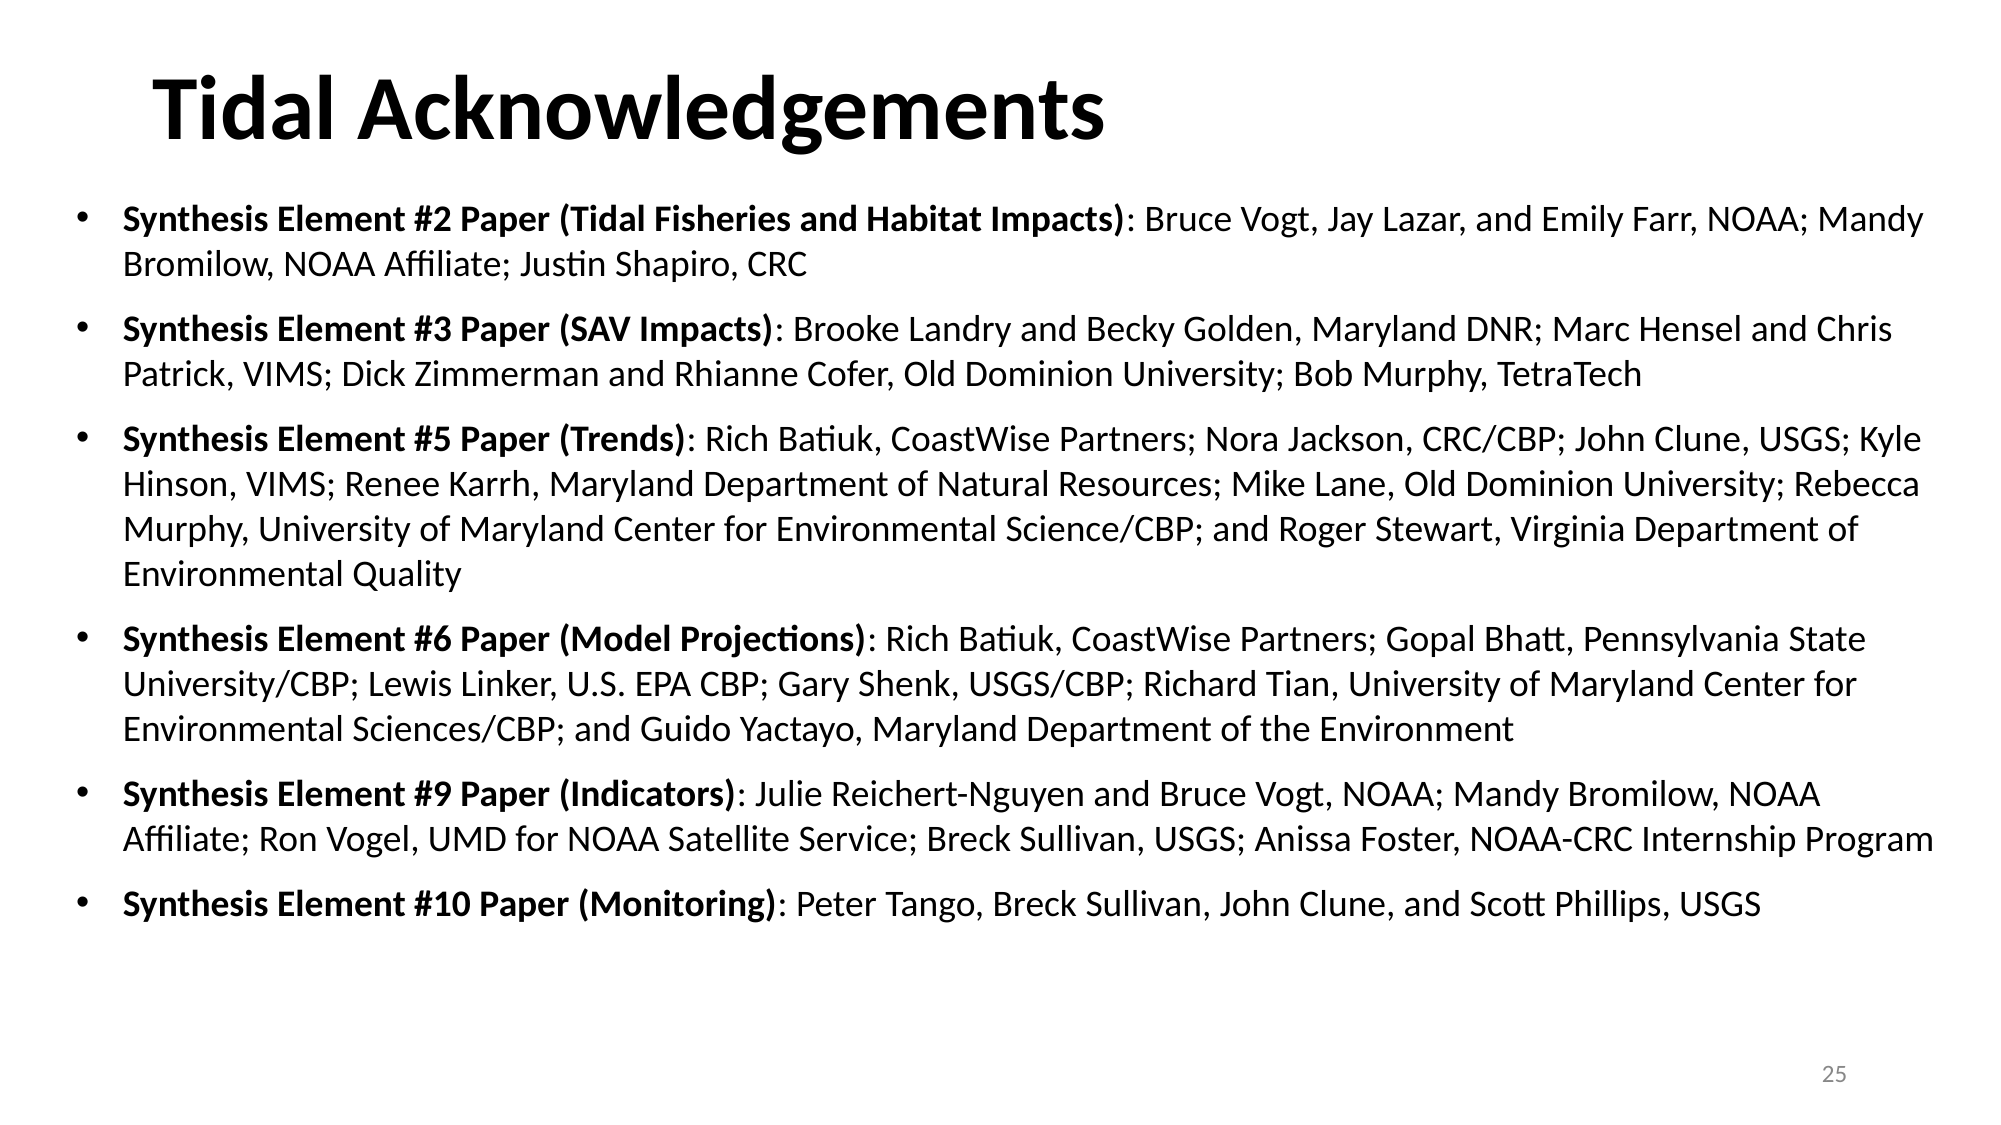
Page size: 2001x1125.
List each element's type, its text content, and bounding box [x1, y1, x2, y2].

title Tidal Acknowledgements [137, 1, 1863, 186]
text_box Synthesis Element #2 Paper (Tidal Fisheries and Habitat Impacts): Bruce Vogt, Jay Lazar, and Emily Farr, NOAA; Mandy Bromilow, NOAA Affiliate; Justin Shapiro, CRC Synthesis Element #3 Paper (SAV Impacts): Brooke Landry and Becky Golden, Maryland DNR; Marc Hensel and Chris Patrick, VIMS; Dick Zimmerman and Rhianne Cofer, Old Dominion University; Bob Murphy, TetraTech Synthesis Element #5 Paper (Trends): Rich Batiuk, CoastWise Partners; Nora Jackson, CRC/CBP; John Clune, USGS; Kyle Hinson, VIMS; Renee Karrh, Maryland Department of Natural Resources; Mike Lane, Old Dominion University; Rebecca Murphy, University of Maryland Center for Environmental Science/CBP; and Roger Stewart, Virginia Department of Environmental Quality Synthesis Element #6 Paper (Model Projections): Rich Batiuk, CoastWise Partners; Gopal Bhatt, Pennsylvania State University/CBP; Lewis Linker, U.S. EPA CBP; Gary Shenk, USGS/CBP; Richard Tian, University of Maryland Center for Environmental Sciences/CBP; and Guido Yactayo, Maryland Department of the Environment Synthesis Element #9 Paper (Indicators): Julie Reichert-Nguyen and Bruce Vogt, NOAA; Mandy Bromilow, NOAA Affiliate; Ron Vogel, UMD for NOAA Satellite Service; Breck Sullivan, USGS; Anissa Foster, NOAA-CRC Internship Program Synthesis Element #10 Paper (Monitoring): Peter Tango, Breck Sullivan, John Clune, and Scott Phillips, USGS [61, 186, 1968, 932]
slide_number 25 [1412, 1042, 1863, 1103]
